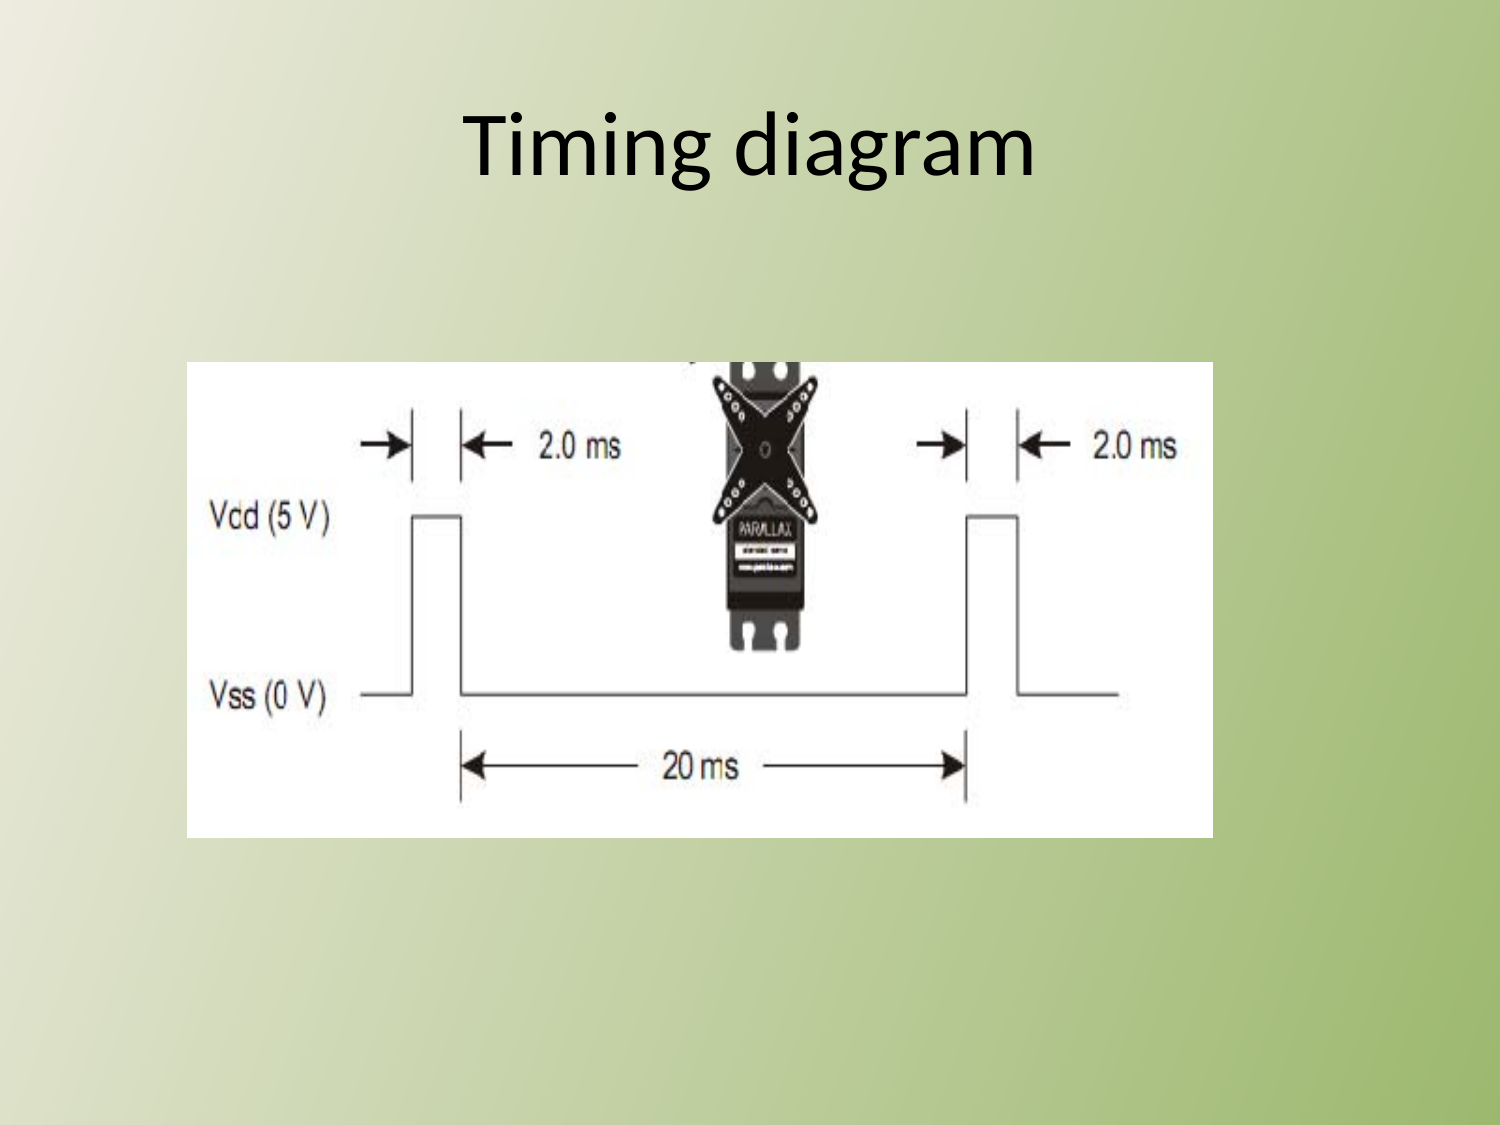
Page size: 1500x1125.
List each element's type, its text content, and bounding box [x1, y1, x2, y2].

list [187, 362, 1213, 838]
title Timing diagram [75, 45, 1425, 233]
